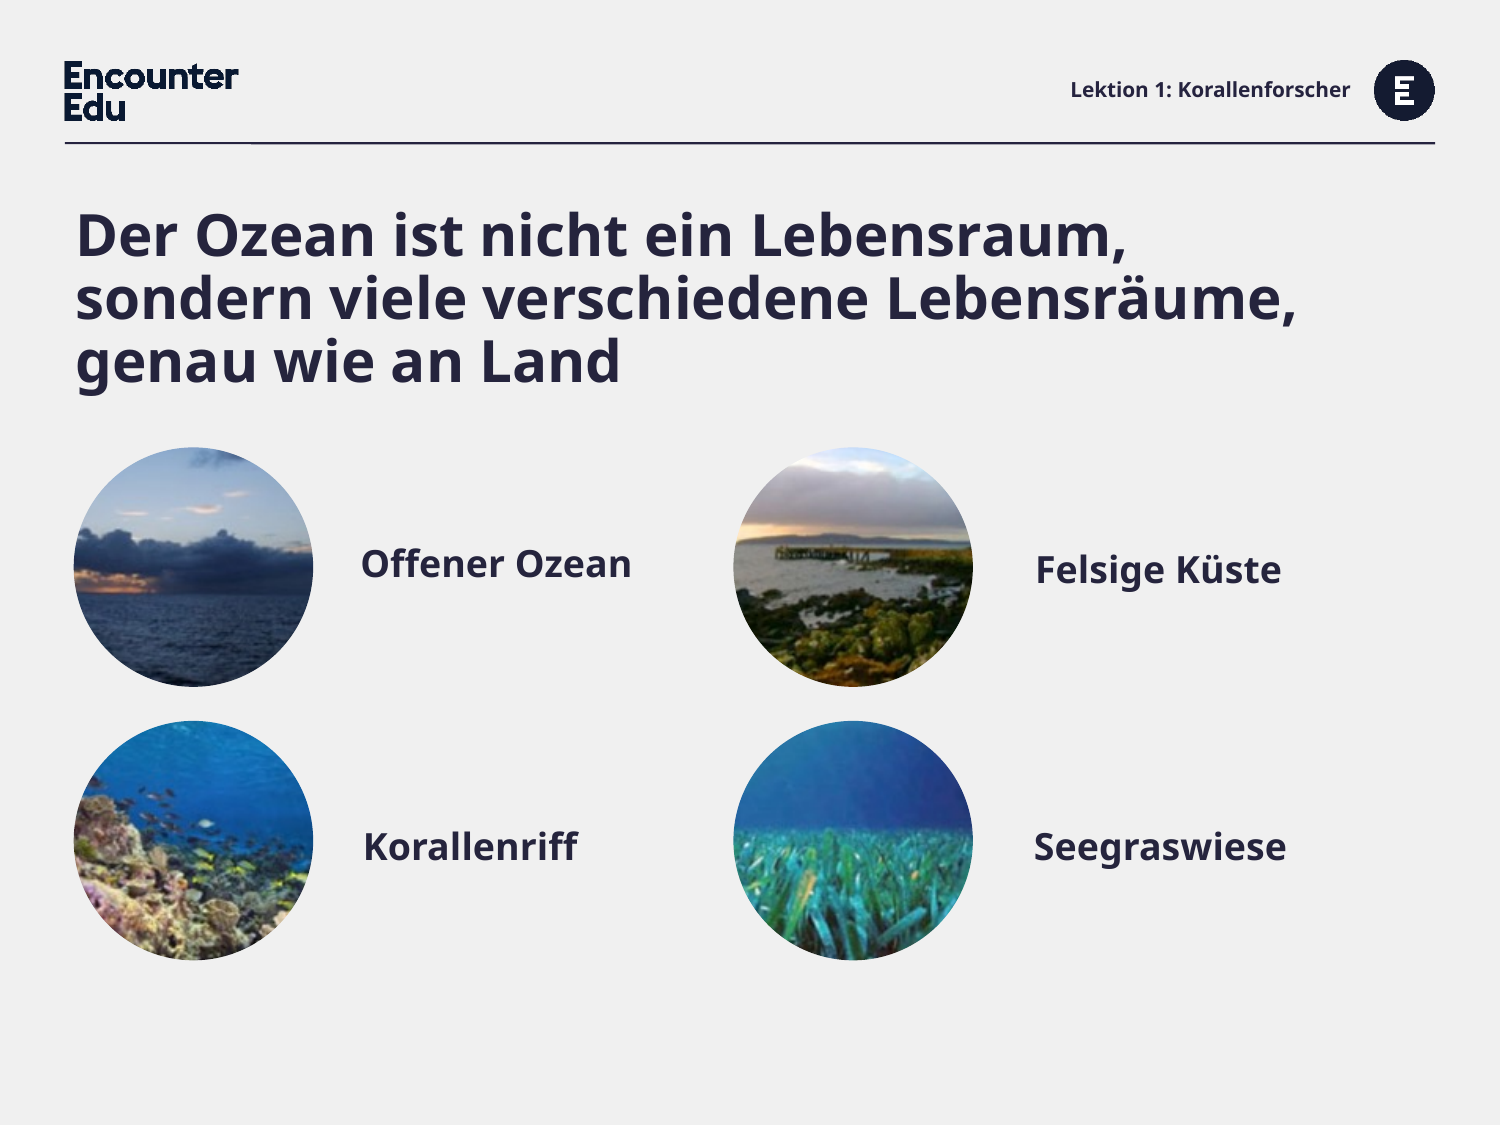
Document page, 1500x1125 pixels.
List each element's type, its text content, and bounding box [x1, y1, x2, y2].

picture [60, 59, 243, 122]
text_box Offener Ozean [352, 532, 710, 593]
text_box Der Ozean ist nicht ein Lebensraum, sondern viele verschiedene Lebensräume, genau wie an Land [67, 258, 1353, 344]
text_box [733, 447, 973, 687]
text_box Korallenriff [355, 815, 713, 876]
text_box Felsige Küste [1027, 538, 1385, 599]
text_box [73, 720, 314, 961]
picture [1372, 58, 1436, 122]
text_box [733, 720, 973, 961]
text_box [73, 447, 314, 687]
title Lektion 1: Korallenforscher [749, 67, 1359, 114]
text_box Seegraswiese [1026, 815, 1455, 876]
